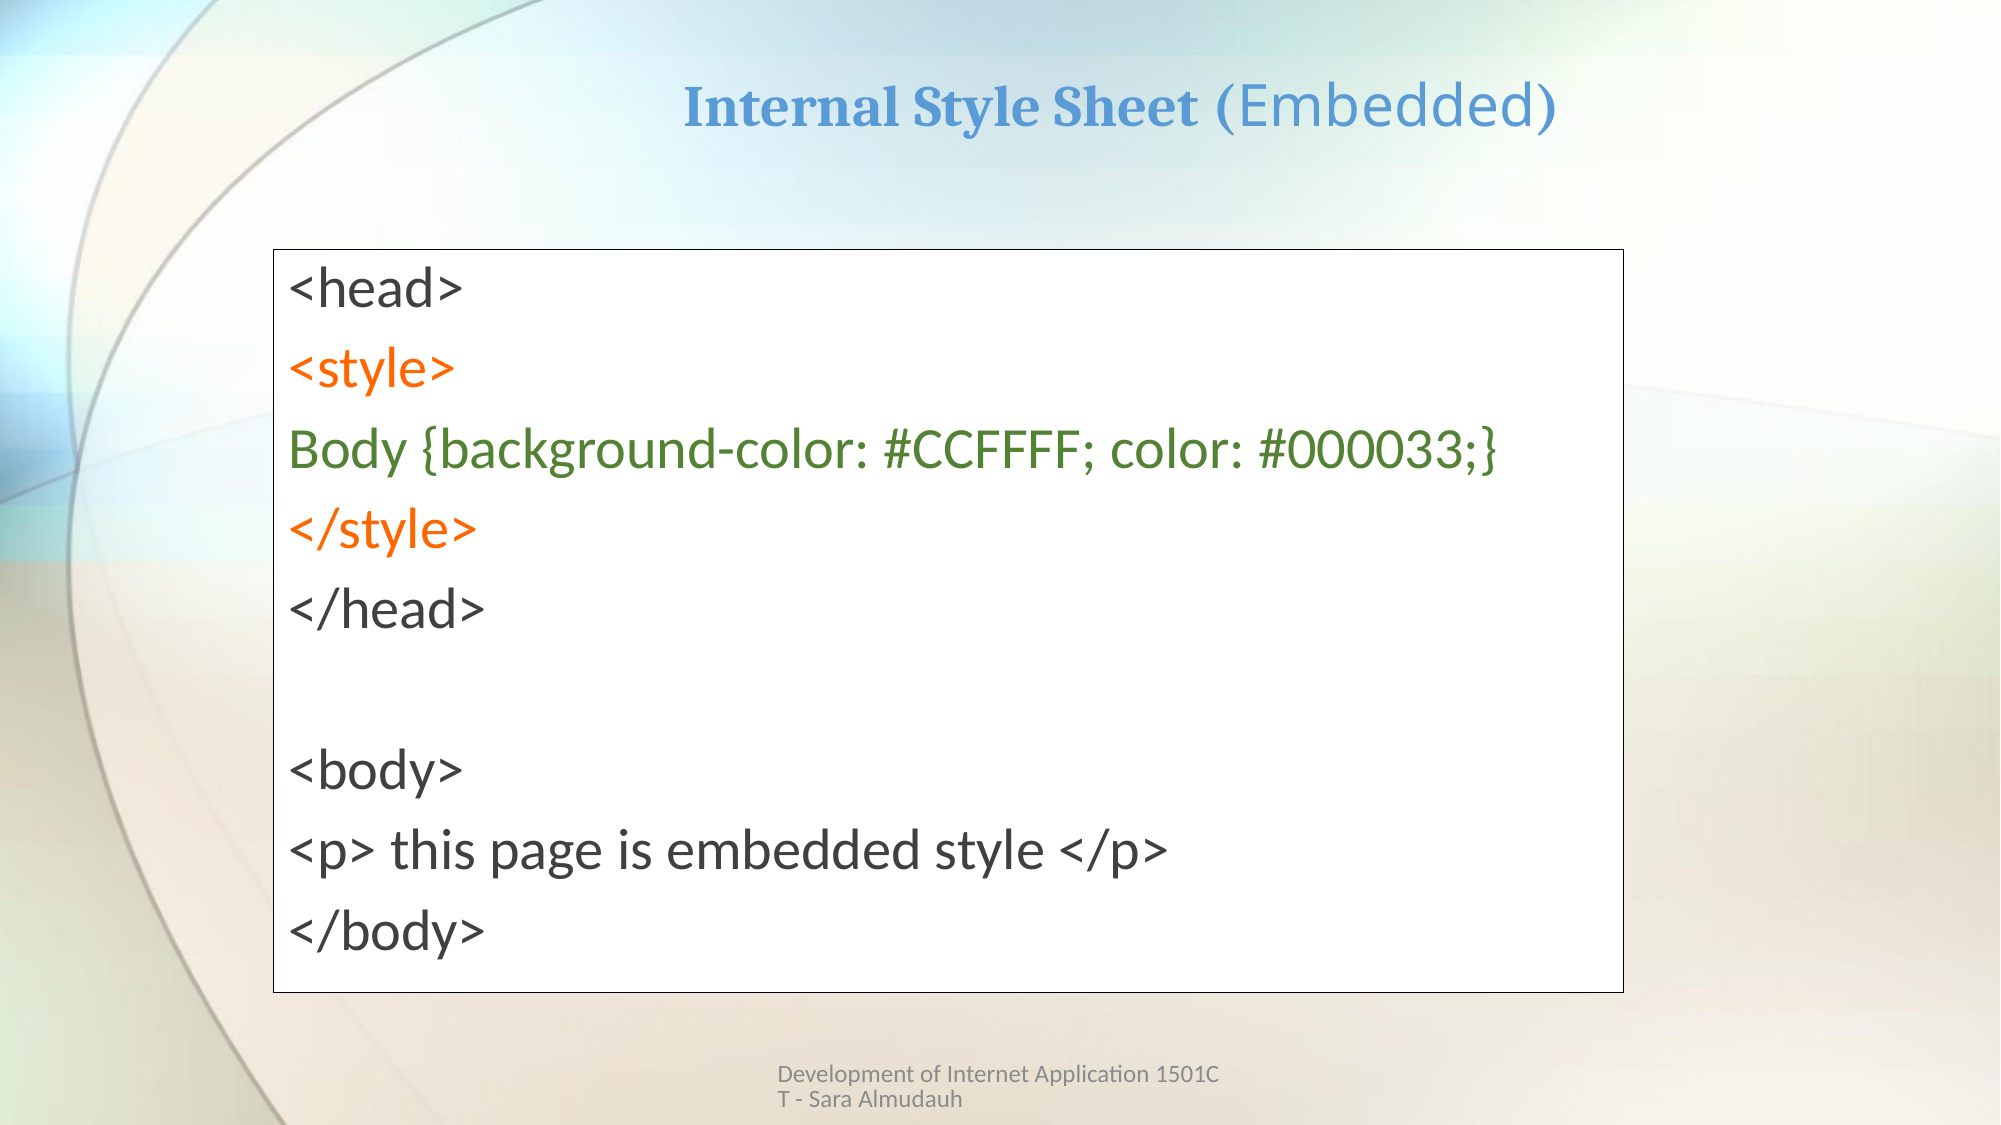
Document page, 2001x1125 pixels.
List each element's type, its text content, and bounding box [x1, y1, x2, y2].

footer Development of Internet Application 1501CT - Sara Almudauh [762, 1042, 1238, 1103]
title Internal Style Sheet (Embedded) [381, 59, 1863, 146]
picture [0, 0, 2001, 1125]
list <head> <style> Body {background-color: #CCFFFF; color: #000033;} </style> </head> <body> <p> this page is embedded style </p> </body> [273, 249, 1624, 993]
